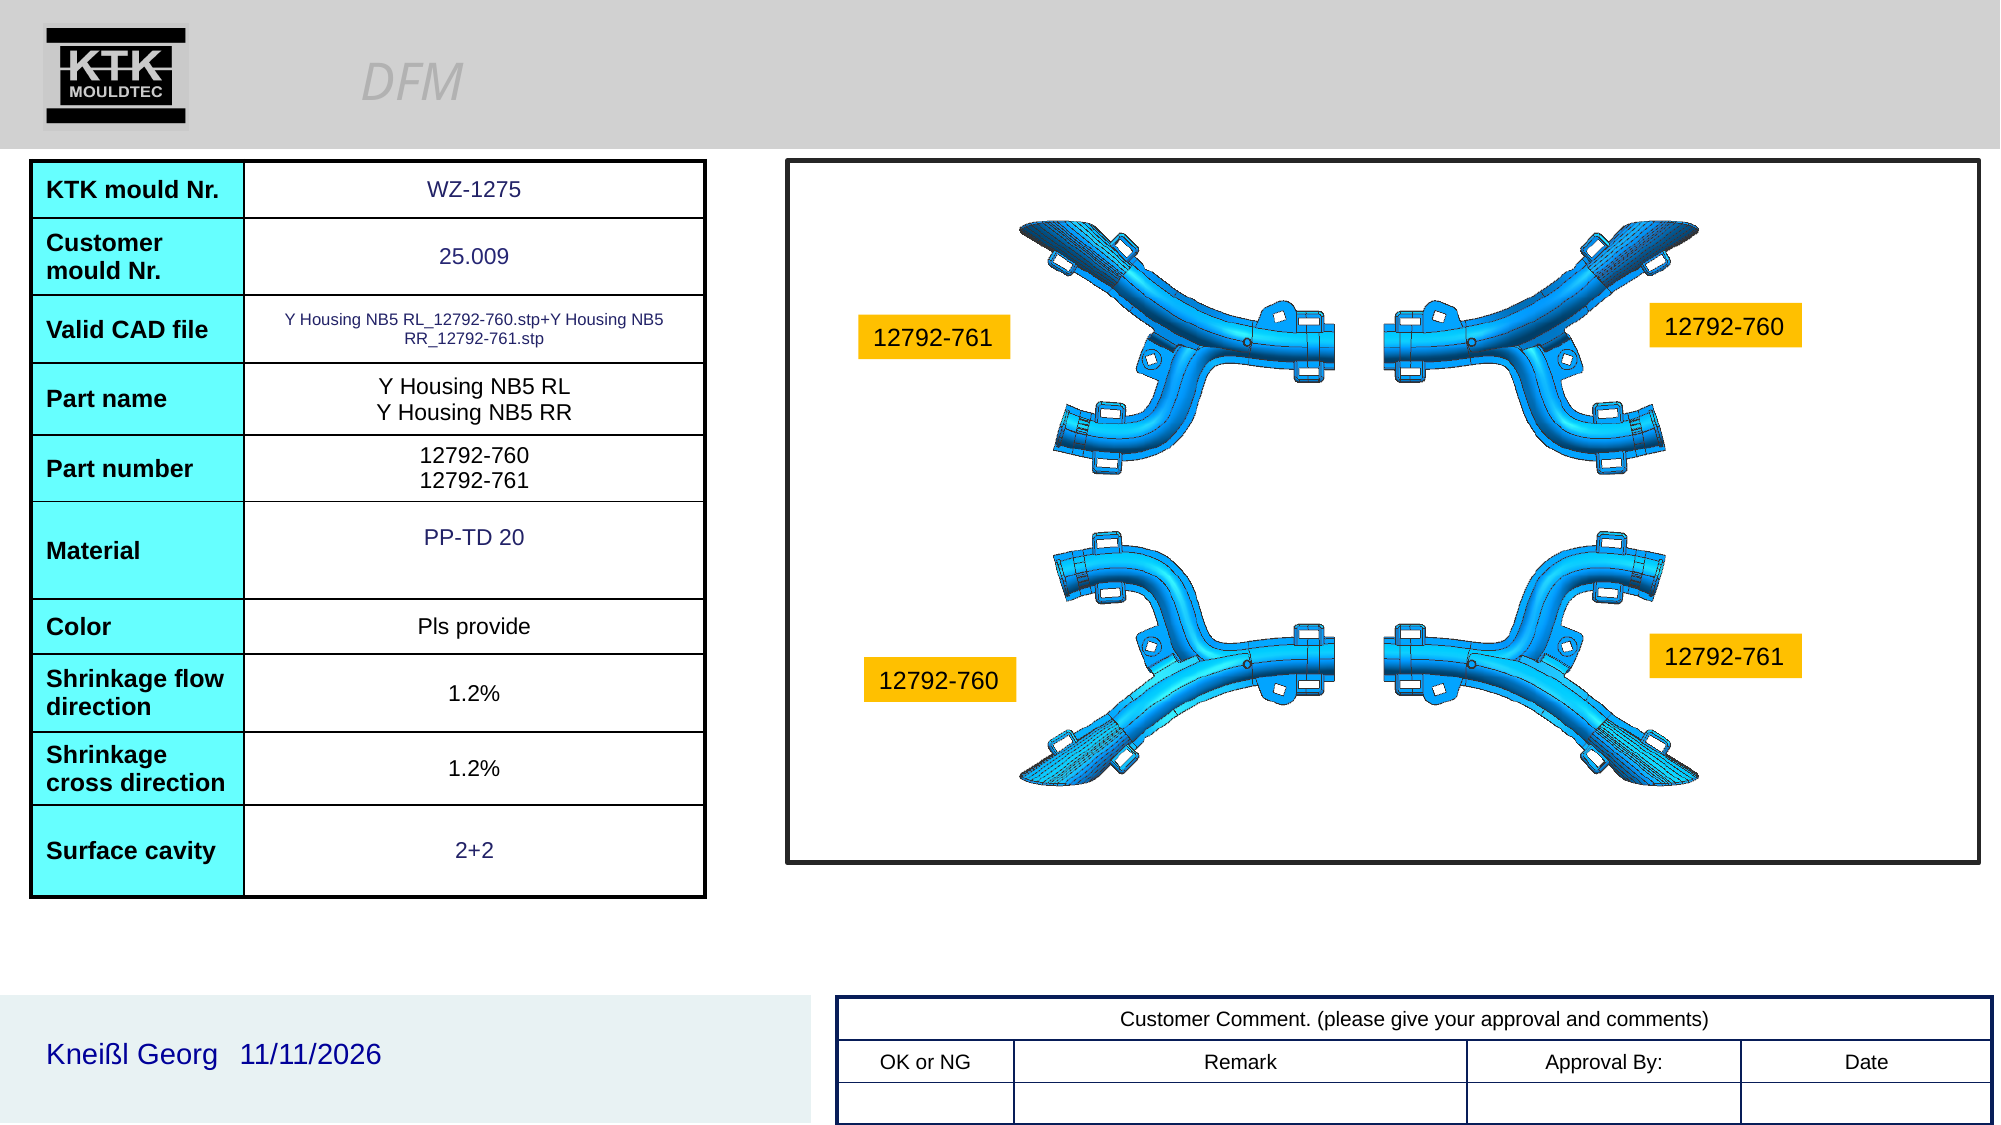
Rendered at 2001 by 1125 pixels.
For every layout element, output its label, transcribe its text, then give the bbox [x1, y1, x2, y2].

table_cell Y Housing NB5 RL Y Housing NB5 RR [245, 364, 703, 434]
table_cell Material [33, 502, 243, 598]
table_cell Surface cavity [33, 806, 243, 895]
text_box [787, 160, 1979, 863]
table_cell 12792-760 12792-761 [245, 436, 703, 501]
table_cell PP-TD 20 [245, 502, 703, 598]
table_cell Shrinkage cross direction [33, 733, 243, 804]
table_cell Part name [33, 364, 243, 434]
table_cell Part number [33, 436, 243, 501]
table_cell 25.009 [245, 219, 703, 294]
table_cell Customer mould Nr. [33, 219, 243, 294]
text_box 12792-761 [858, 314, 982, 360]
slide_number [188, 1027, 433, 1106]
table_cell Shrinkage flow direction [33, 655, 243, 731]
picture [987, 195, 1744, 804]
table_header WZ-1275 [245, 163, 703, 217]
table_header KTK mould Nr. [33, 163, 243, 217]
text_box 12792-760 [1749, 302, 1802, 348]
table_cell 2+2 [245, 806, 703, 895]
table_cell 1.2% [245, 733, 703, 804]
text_box 12792-761 [1749, 633, 1802, 679]
text_box 12792-760 [864, 657, 982, 702]
table_cell 1.2% [245, 655, 703, 731]
table_cell Valid CAD file [33, 296, 243, 362]
table_cell Y Housing NB5 RL_12792-760.stp+Y Housing NB5 RR_12792-761.stp [245, 296, 703, 362]
table_cell Pls provide [245, 600, 703, 653]
table_cell Color [33, 600, 243, 653]
